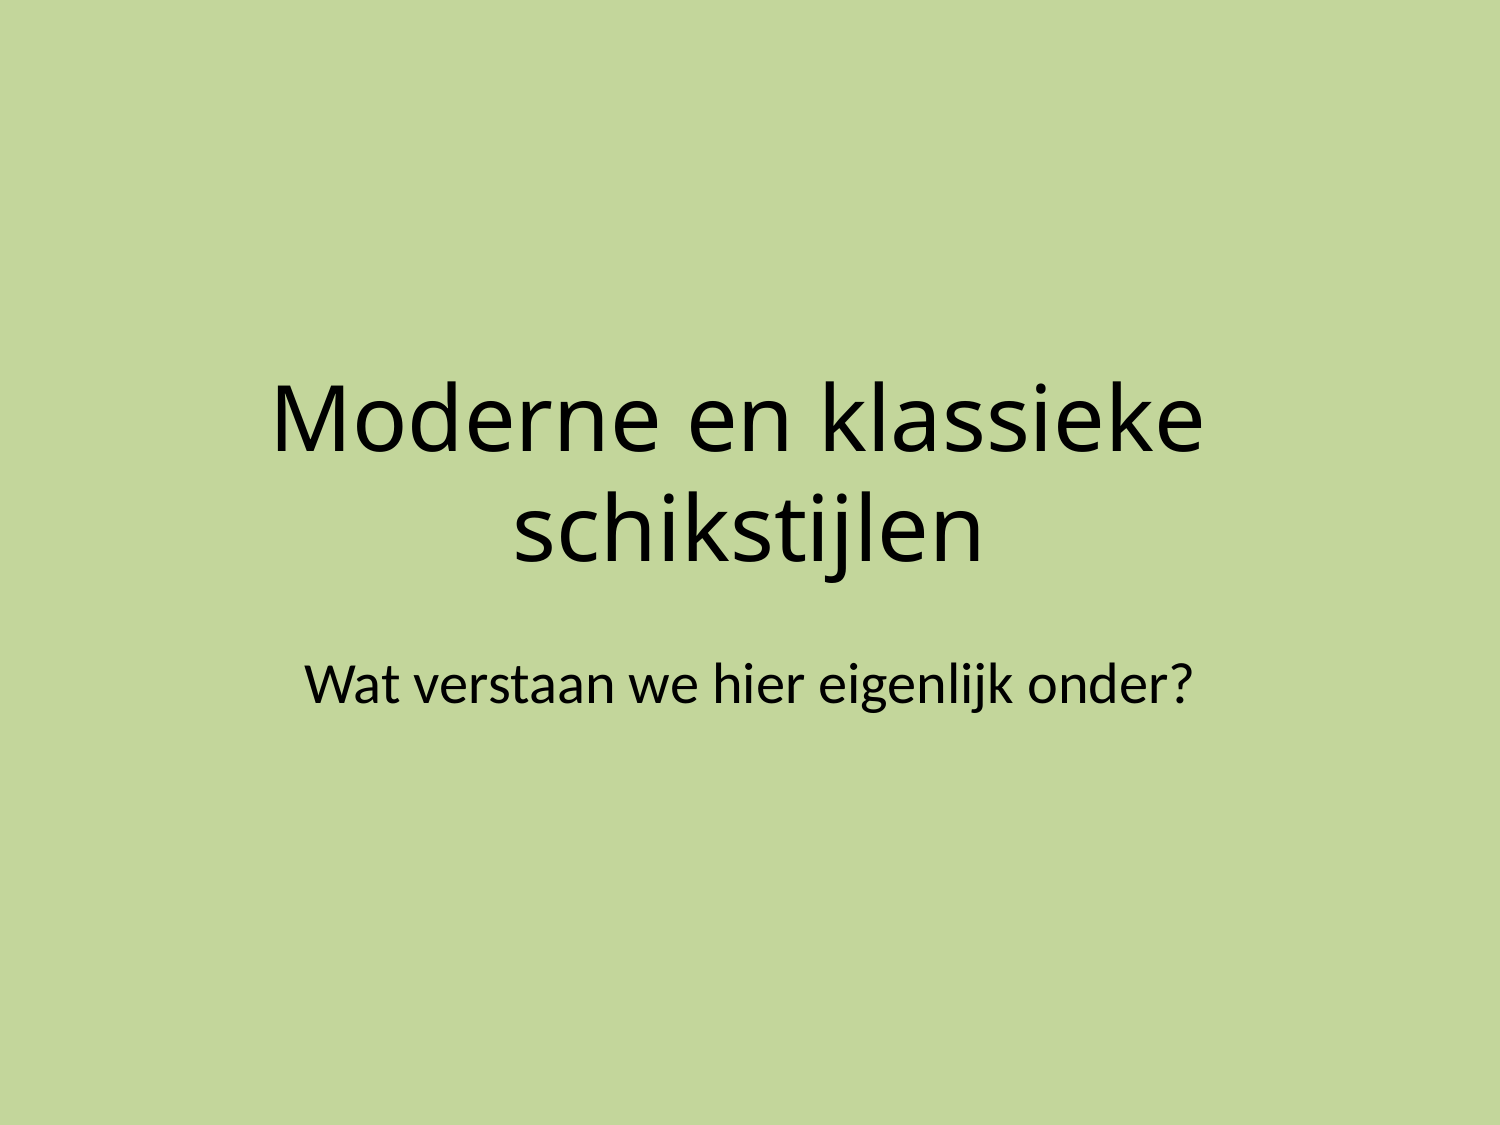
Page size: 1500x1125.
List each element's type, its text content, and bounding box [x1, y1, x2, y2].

title Moderne en klassieke schikstijlen [112, 349, 1388, 591]
subtitle Wat verstaan we hier eigenlijk onder? [225, 637, 1275, 925]
